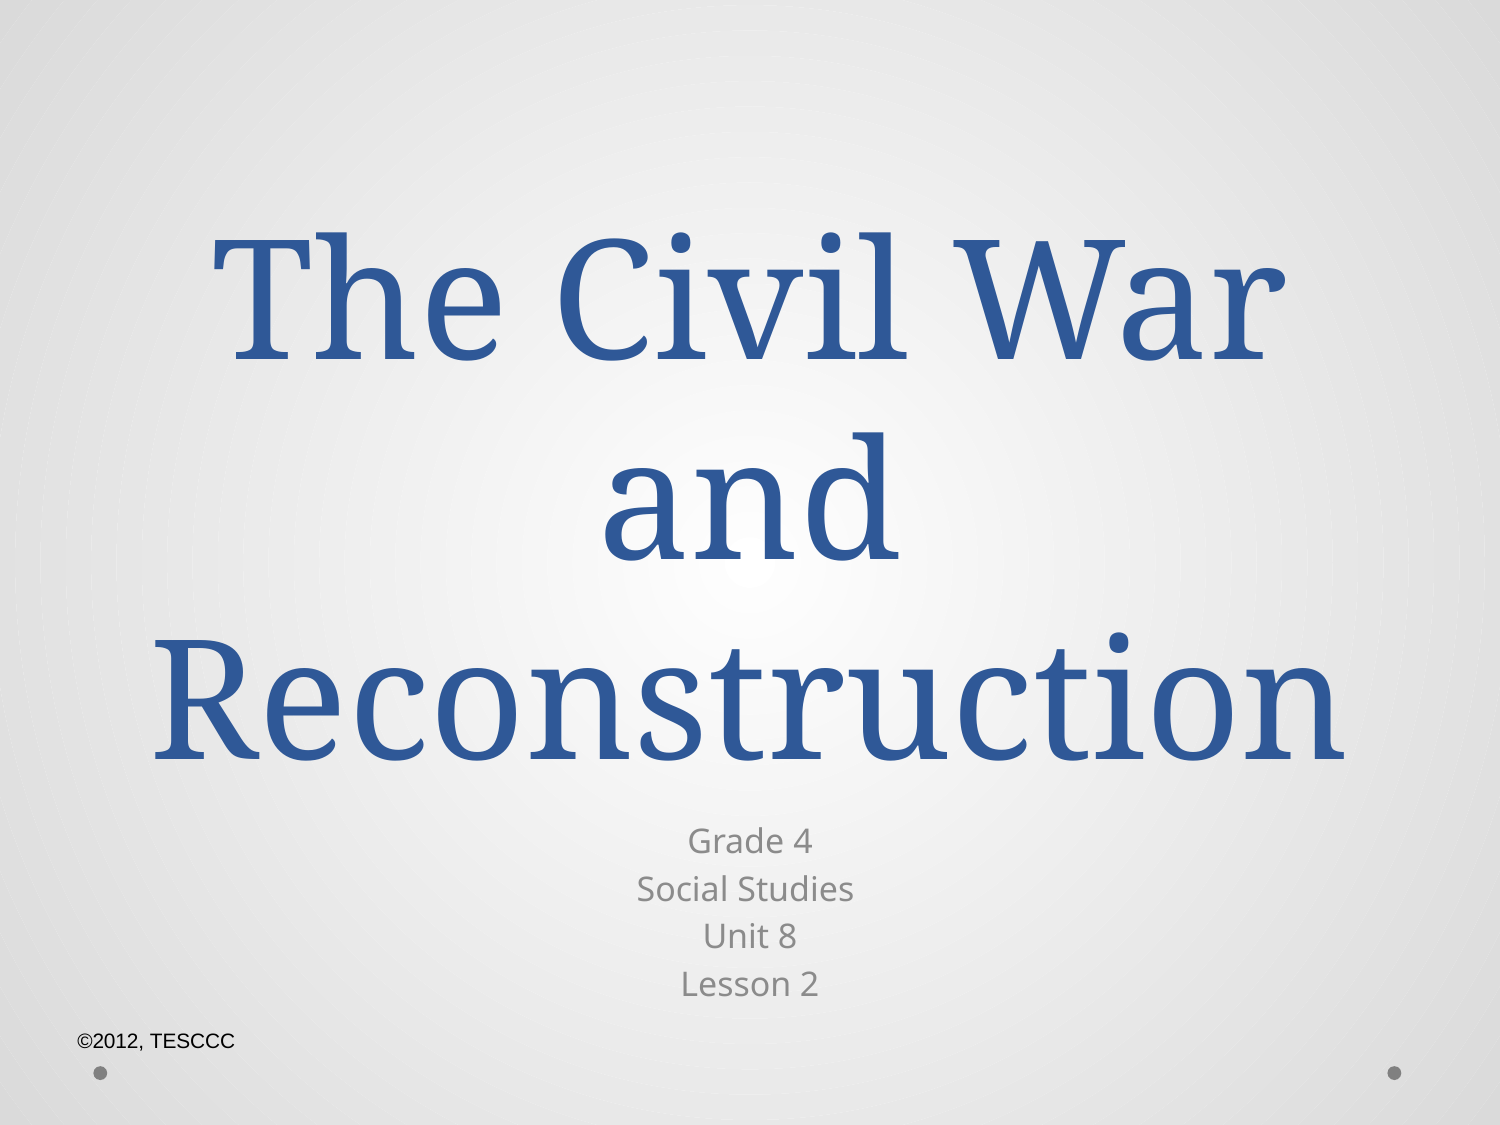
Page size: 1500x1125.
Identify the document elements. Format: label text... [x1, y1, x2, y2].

subtitle Grade 4 Social Studies Unit 8 Lesson 2 [225, 812, 1275, 1013]
title The Civil War and Reconstruction [112, 99, 1388, 800]
text_box ©2012, TESCCC [62, 1020, 400, 1060]
